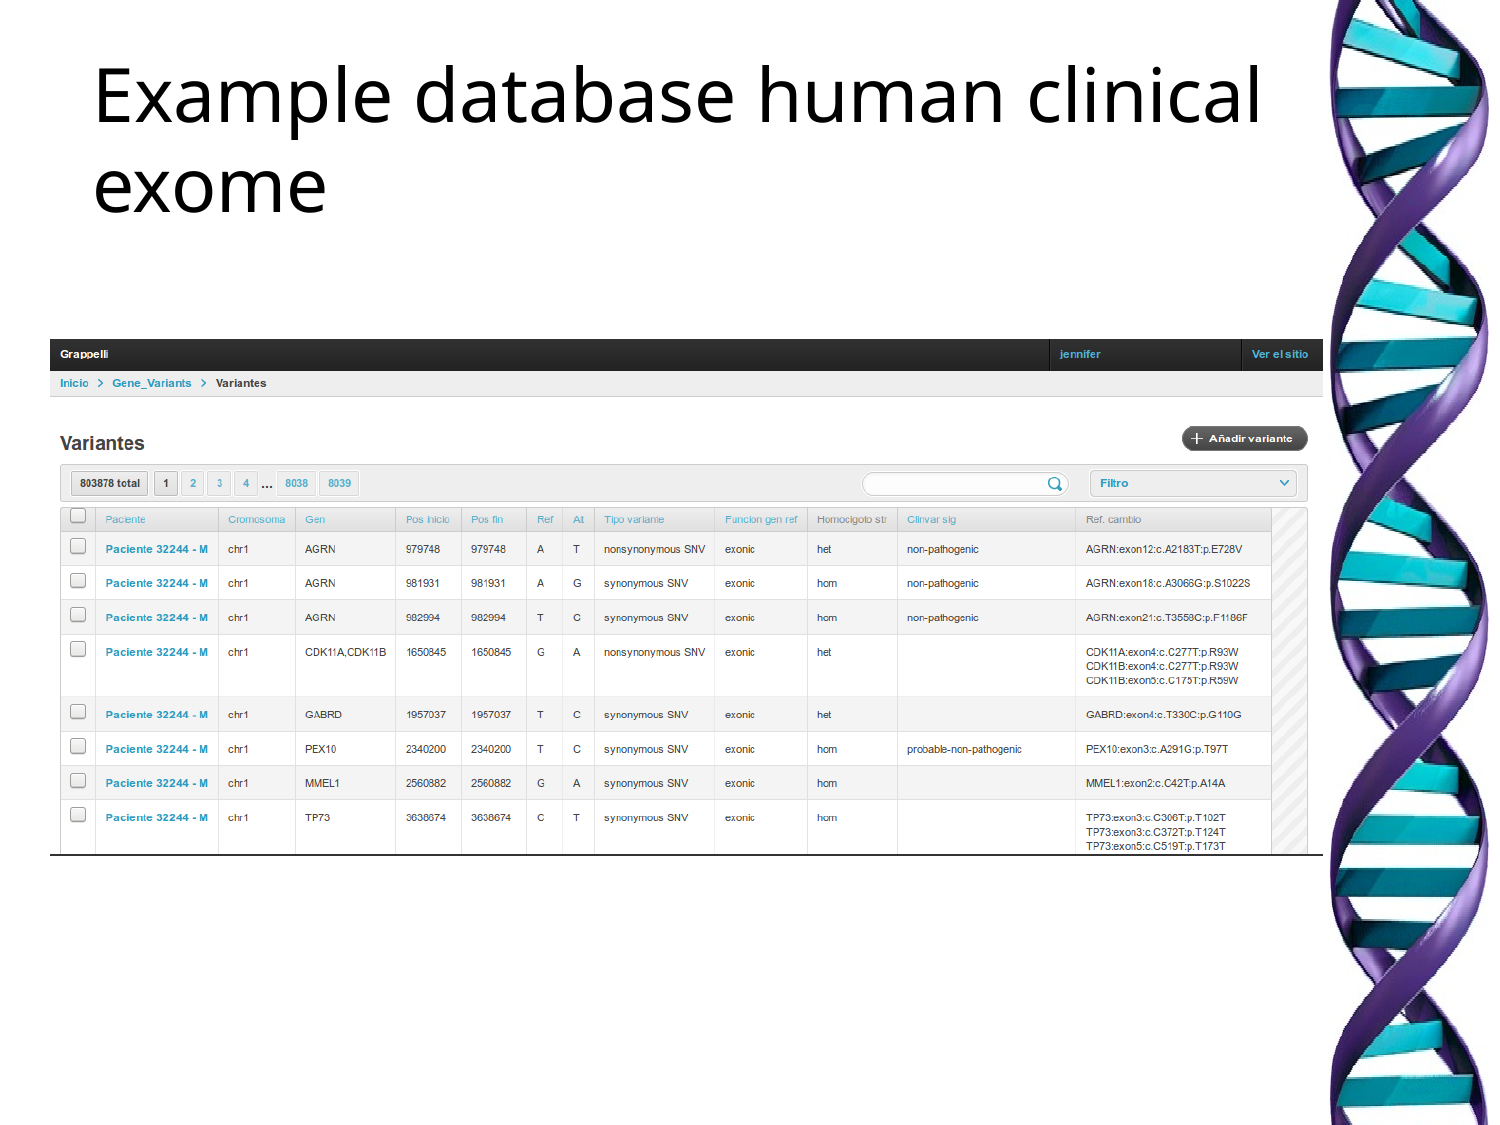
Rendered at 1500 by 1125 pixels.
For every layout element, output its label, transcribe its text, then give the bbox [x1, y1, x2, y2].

picture [49, 0, 1500, 1125]
title Example database human clinical exome [77, 46, 1317, 229]
